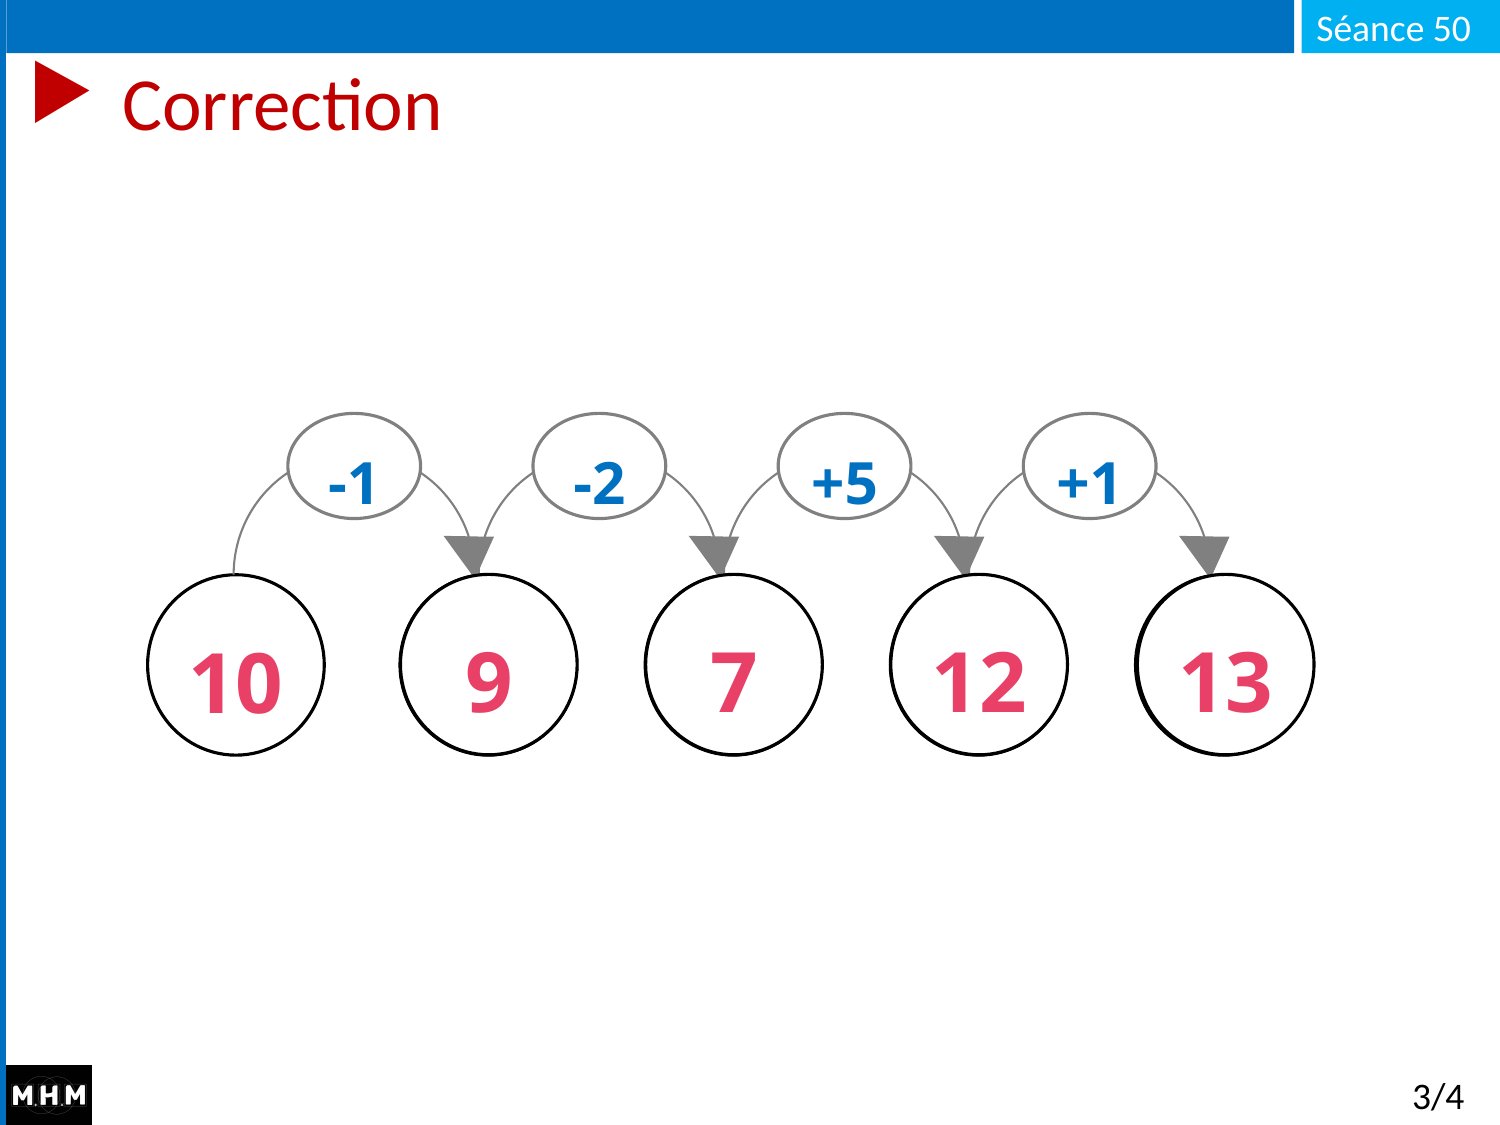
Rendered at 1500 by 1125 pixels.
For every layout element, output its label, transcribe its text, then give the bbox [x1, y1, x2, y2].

title Correction [13, 58, 1397, 154]
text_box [147, 413, 1313, 756]
picture [6, 1065, 92, 1125]
text_box 3/4 [1397, 1064, 1480, 1125]
